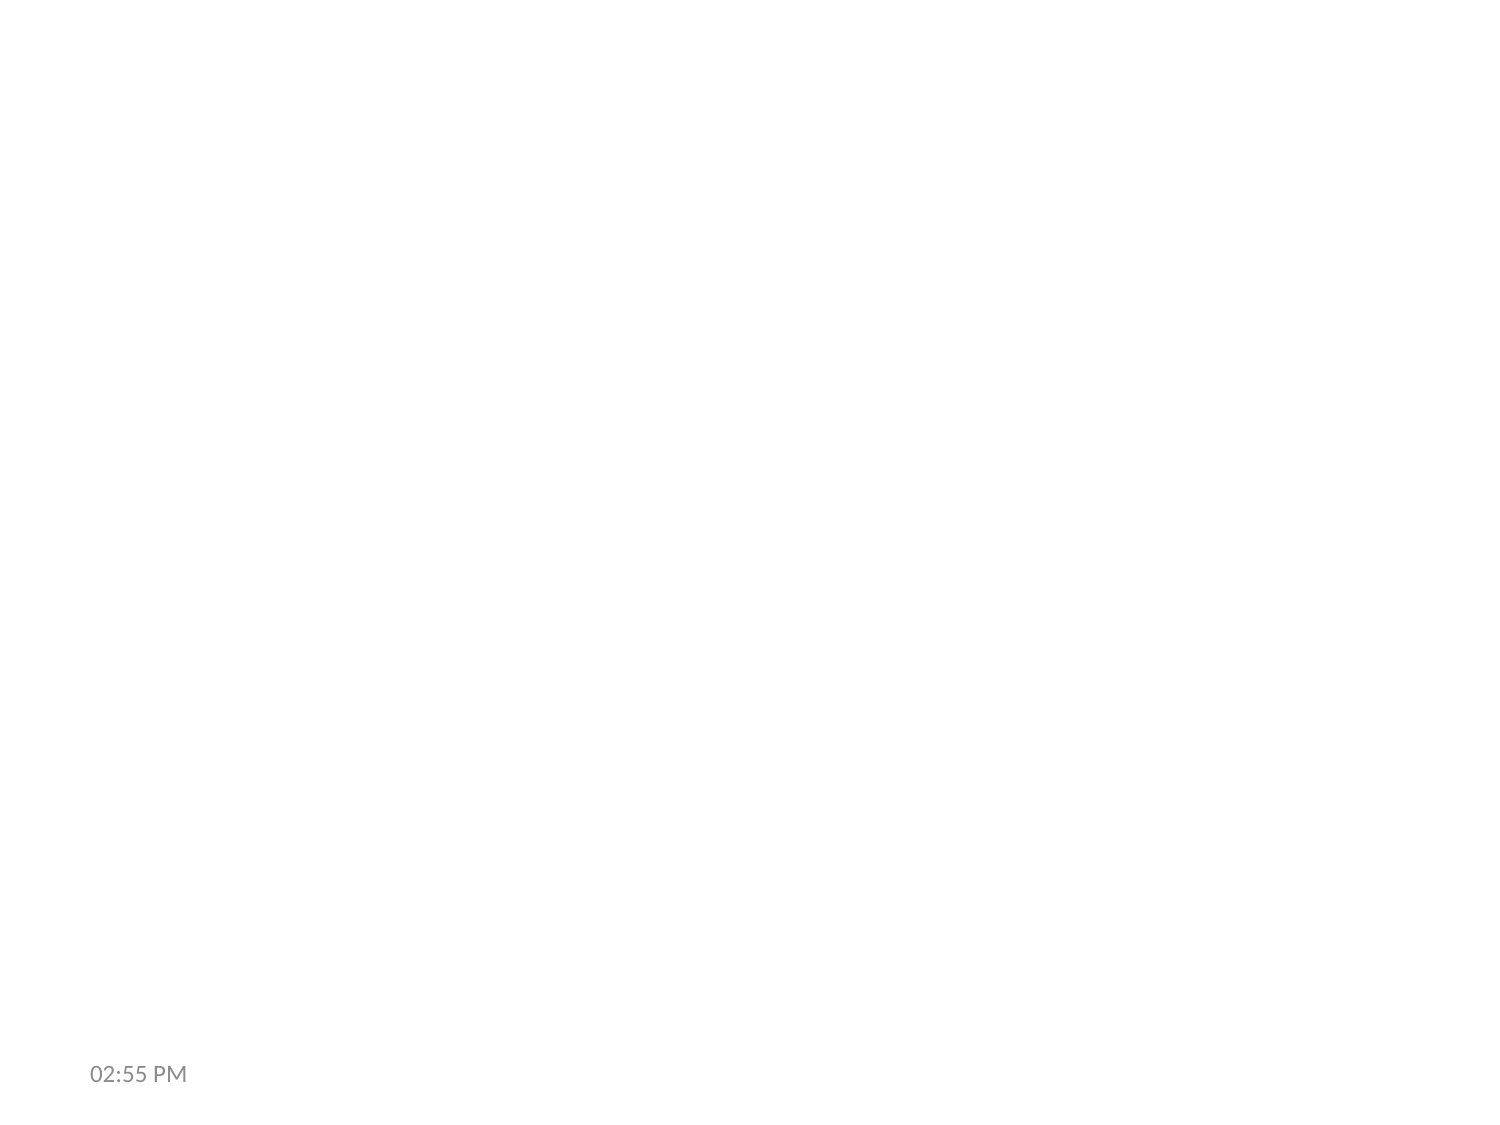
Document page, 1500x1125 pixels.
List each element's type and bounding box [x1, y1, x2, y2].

slide_number [75, 1042, 425, 1103]
